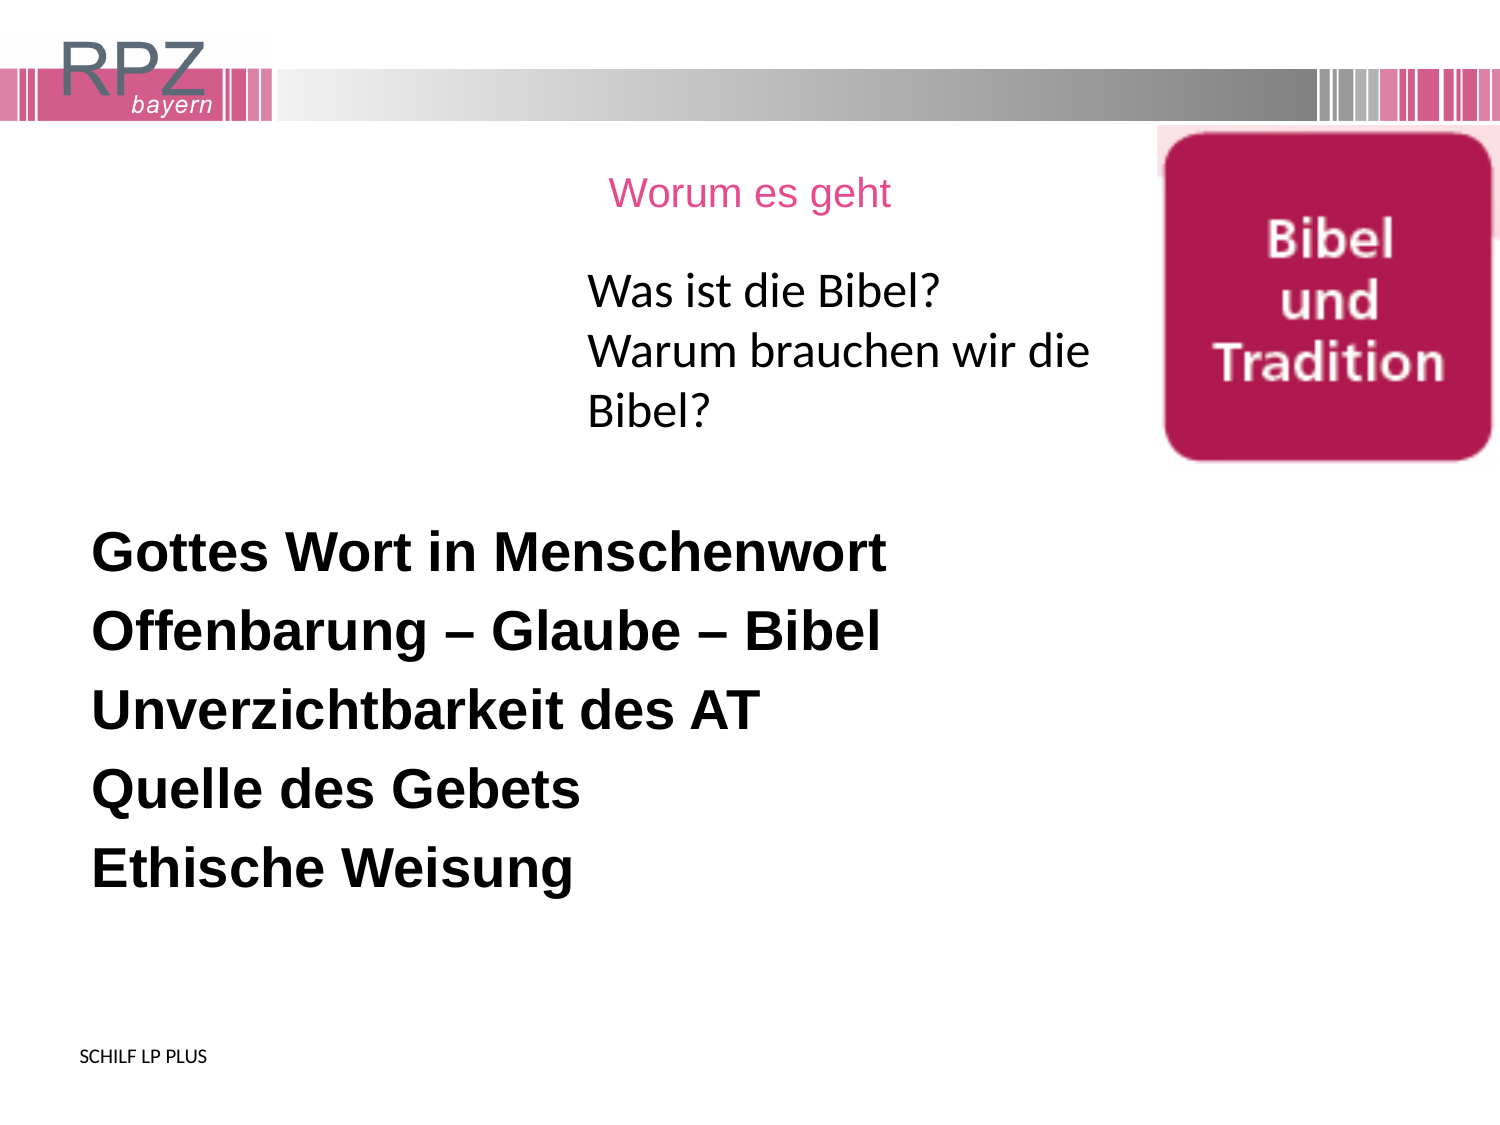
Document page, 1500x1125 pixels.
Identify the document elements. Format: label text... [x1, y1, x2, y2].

picture [1157, 125, 1500, 472]
picture [0, 31, 272, 121]
picture [1443, 69, 1500, 121]
list Gottes Wort in Menschenwort Offenbarung – Glaube – Bibel Unverzichtbarkeit des AT Quelle des Gebets Ethische Weisung [76, 338, 1427, 1081]
picture [1380, 69, 1439, 121]
text_box Was ist die Bibel? Warum brauchen wir die Bibel? [572, 250, 1152, 446]
title Worum es geht [75, 149, 1152, 233]
picture [1319, 69, 1379, 121]
